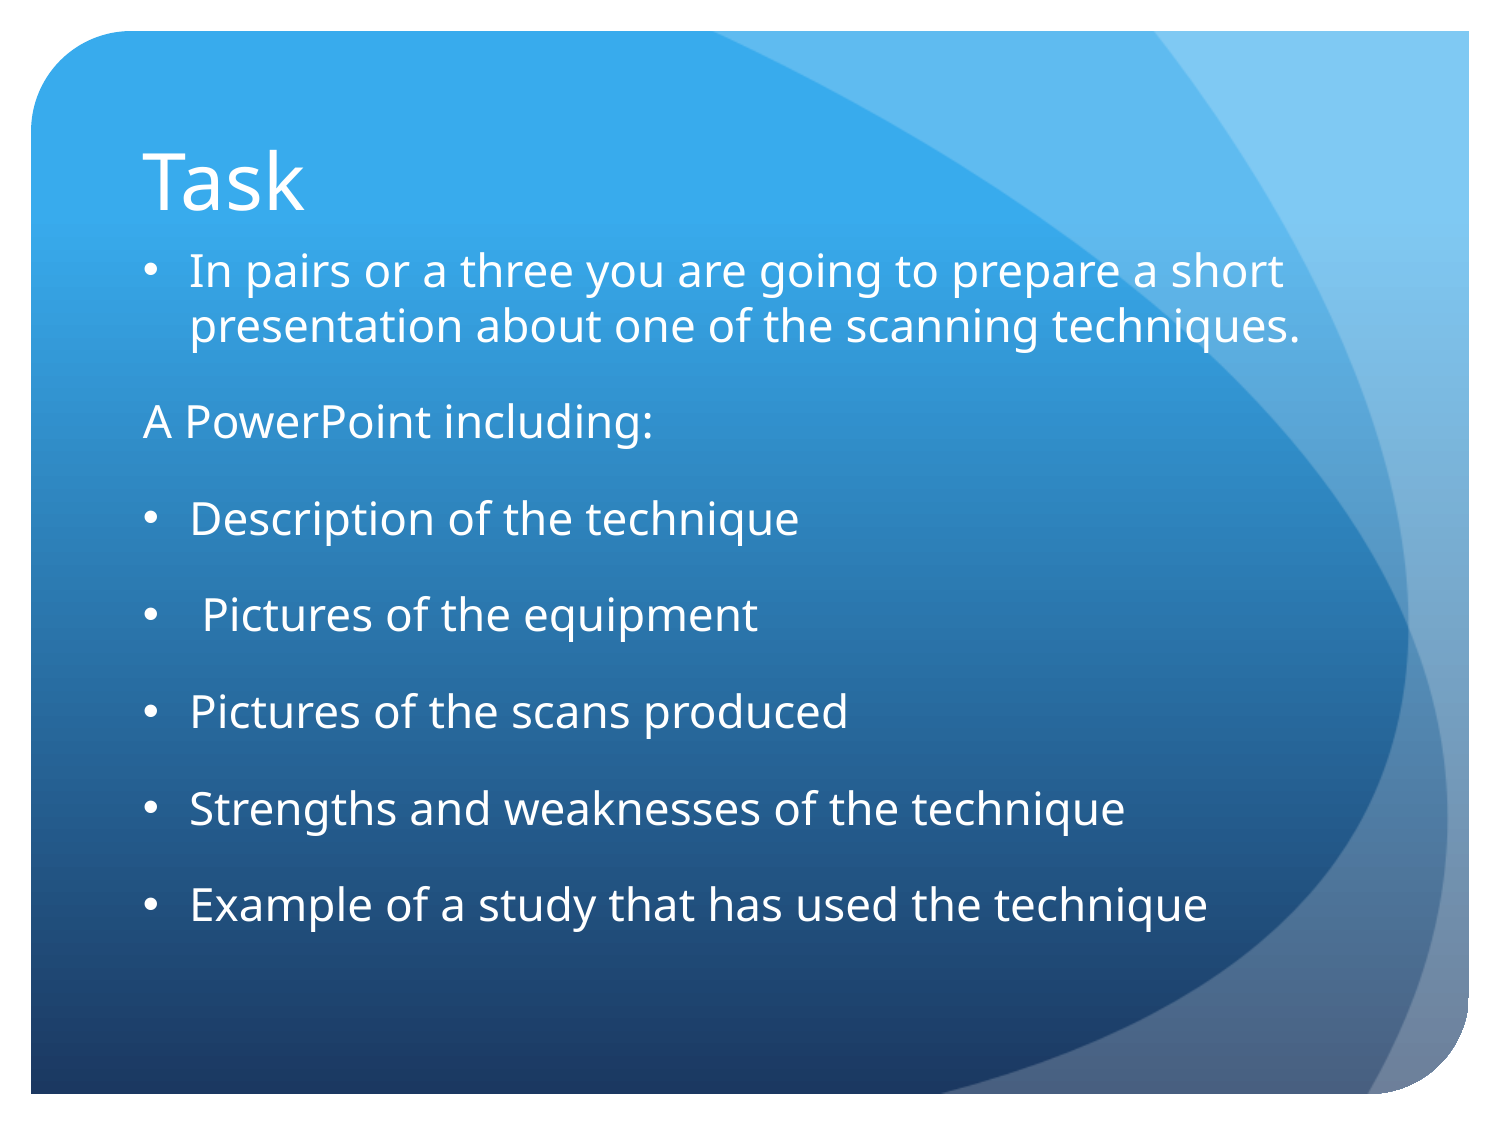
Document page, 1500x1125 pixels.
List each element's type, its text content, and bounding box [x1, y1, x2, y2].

picture [24, 30, 1473, 1094]
list In pairs or a three you are going to prepare a short presentation about one of the scanning techniques. A PowerPoint including: Description of the technique Pictures of the equipment Pictures of the scans produced Strengths and weaknesses of the technique Example of a study that has used the technique [127, 233, 1372, 991]
title Task [127, 62, 1372, 233]
